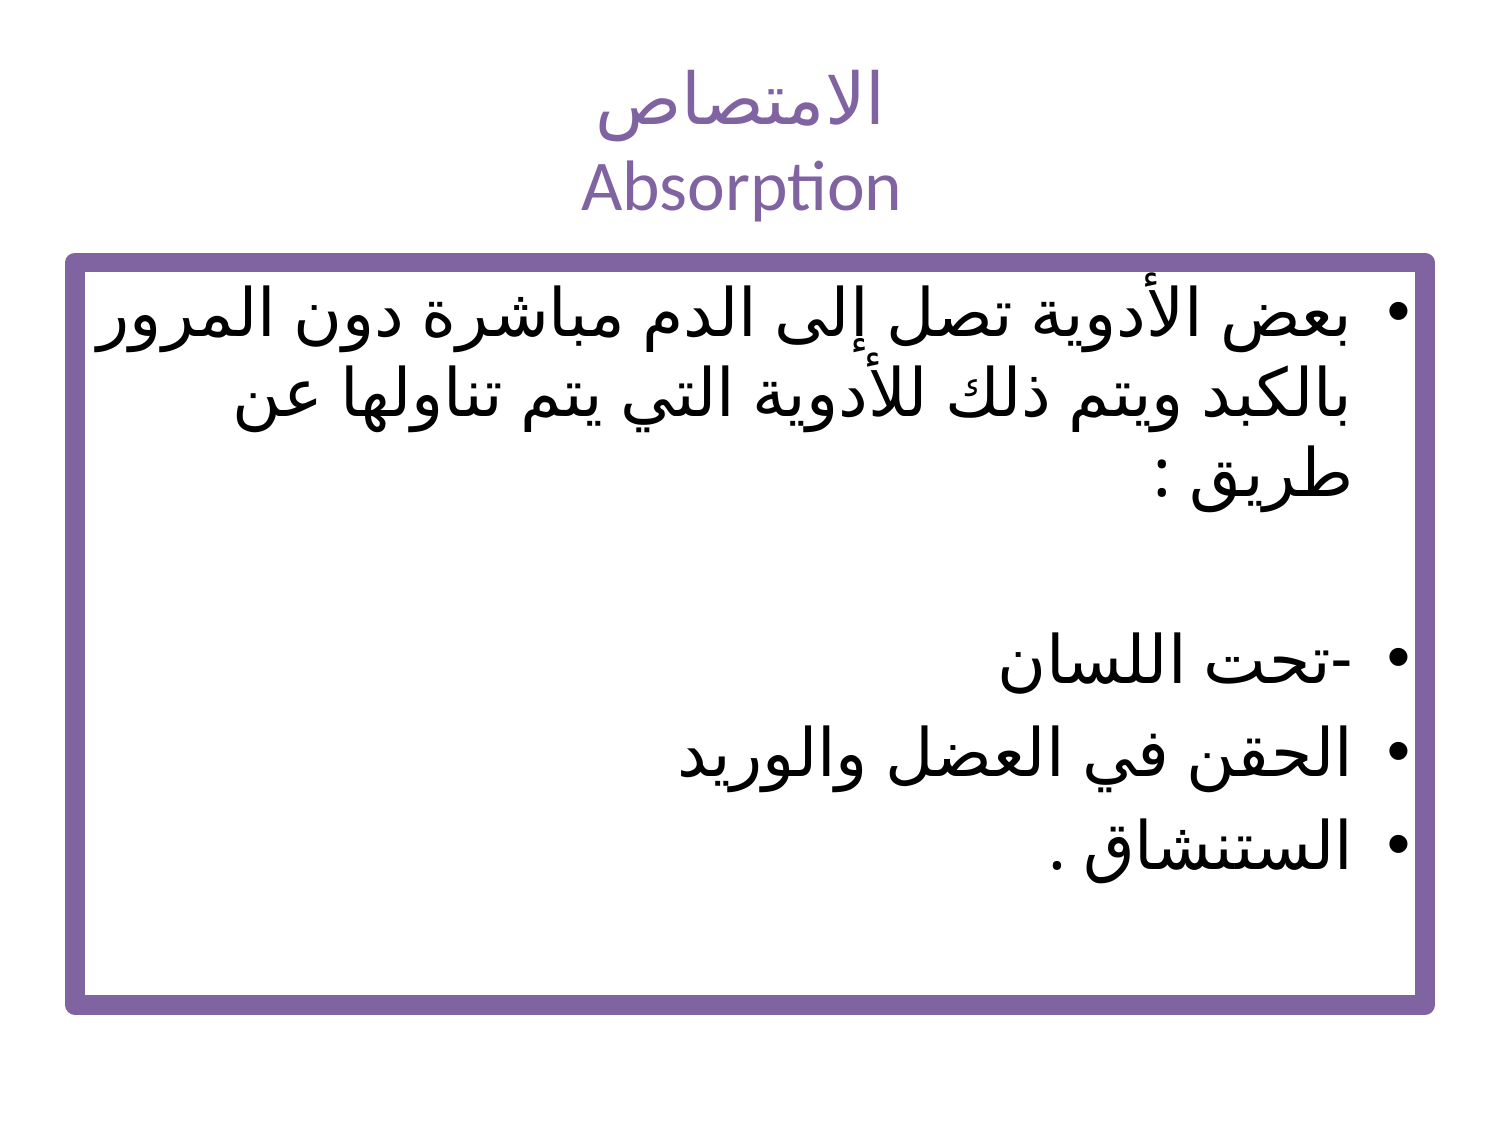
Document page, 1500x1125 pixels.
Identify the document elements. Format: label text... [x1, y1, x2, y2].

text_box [249, 228, 1251, 897]
list بعض الأدوية تصل إلى الدم مباشرة دون المرور بالكبد ويتم ذلك للأدوية التي يتم تناولها عن طريق : -تحت اللسان الحقن في العضل والوريد الستنشاق . [75, 262, 1425, 1005]
title الامتصاص Absorption [75, 45, 1425, 233]
